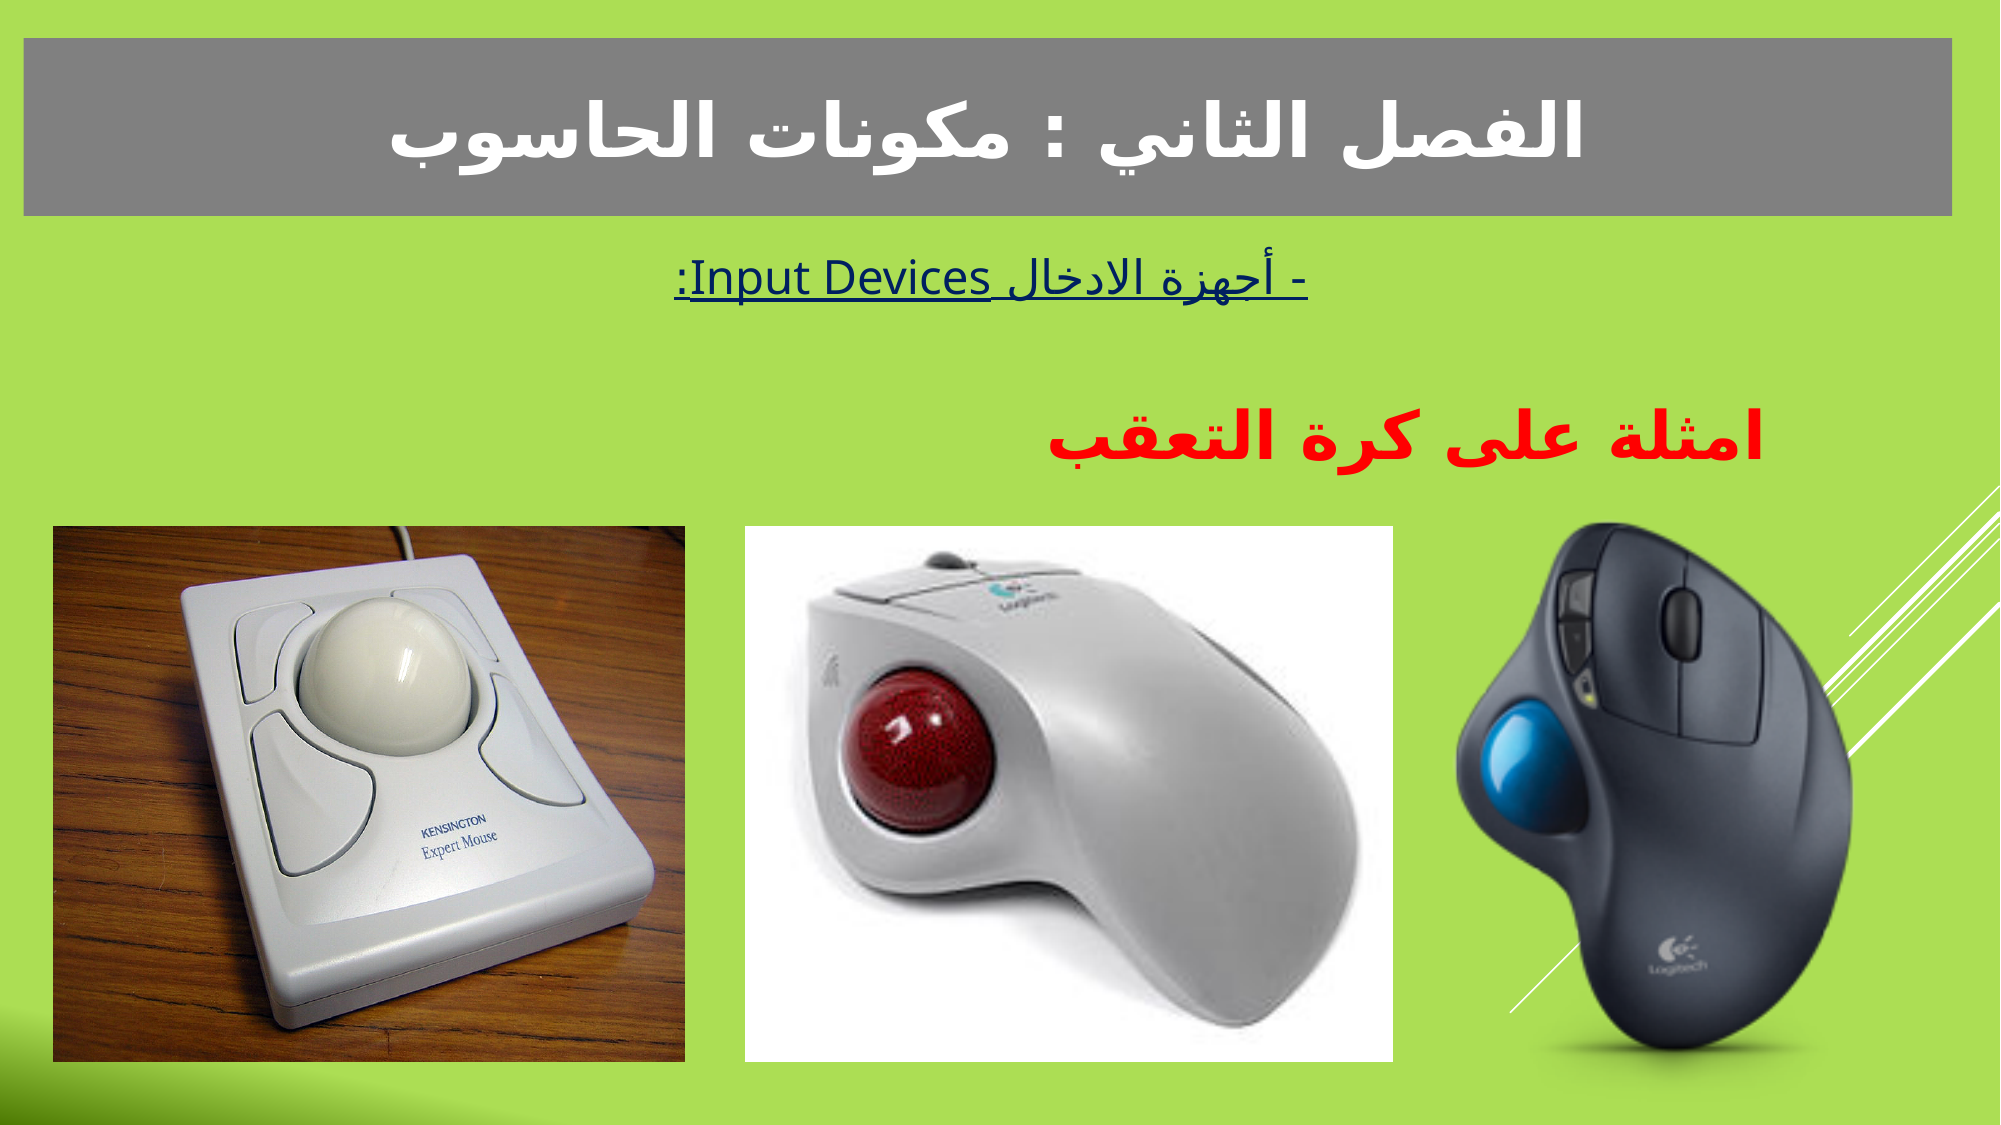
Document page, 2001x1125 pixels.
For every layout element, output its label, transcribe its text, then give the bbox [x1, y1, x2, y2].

picture [52, 525, 685, 1062]
list امثلة على كرة التعقب [208, 347, 1782, 1048]
text_box - أجهزة الادخال Input Devices: [653, 220, 1323, 331]
text_box الفصل الثاني : مكونات الحاسوب [23, 38, 1953, 216]
picture [745, 456, 2000, 1125]
